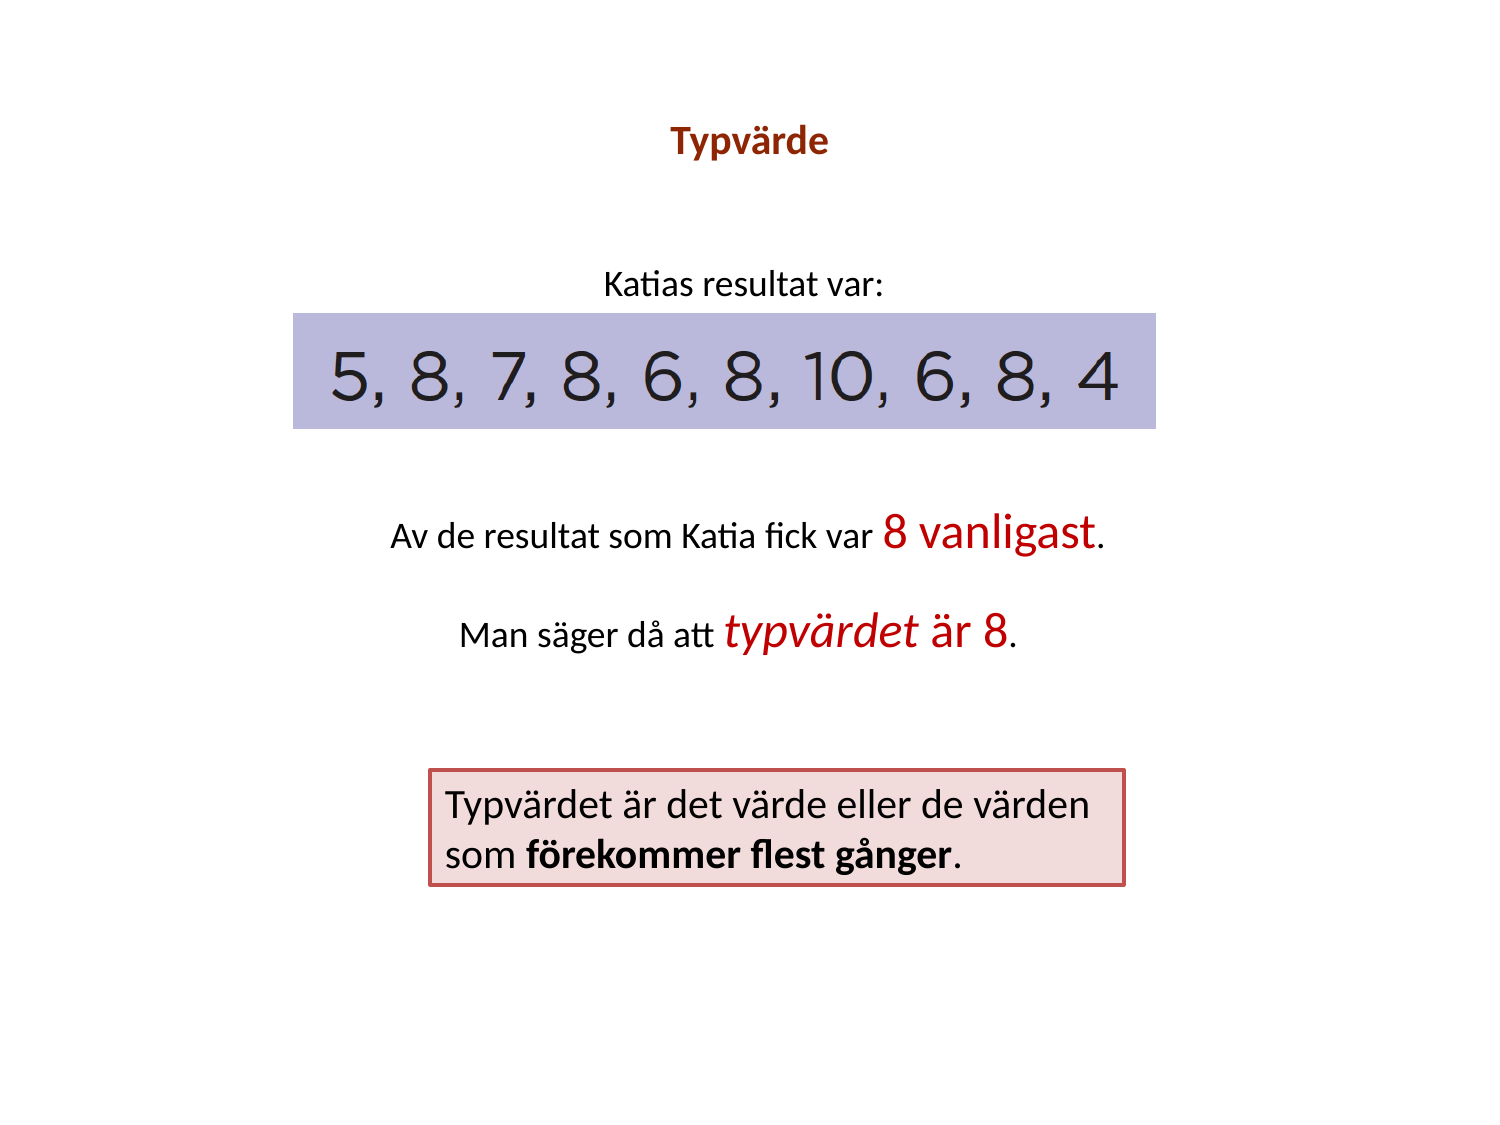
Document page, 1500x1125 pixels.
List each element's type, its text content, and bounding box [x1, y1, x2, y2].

text_box Av de resultat som Katia fick var 8 vanligast. [375, 491, 1179, 567]
text_box Typvärde [655, 105, 845, 171]
picture [290, 312, 1160, 432]
text_box Katias resultat var: [589, 252, 911, 311]
text_box Man säger då att typvärdet är 8. [444, 589, 1247, 665]
text_box Typvärdet är det värde eller de värden som förekommer flest gånger. [428, 768, 1126, 887]
